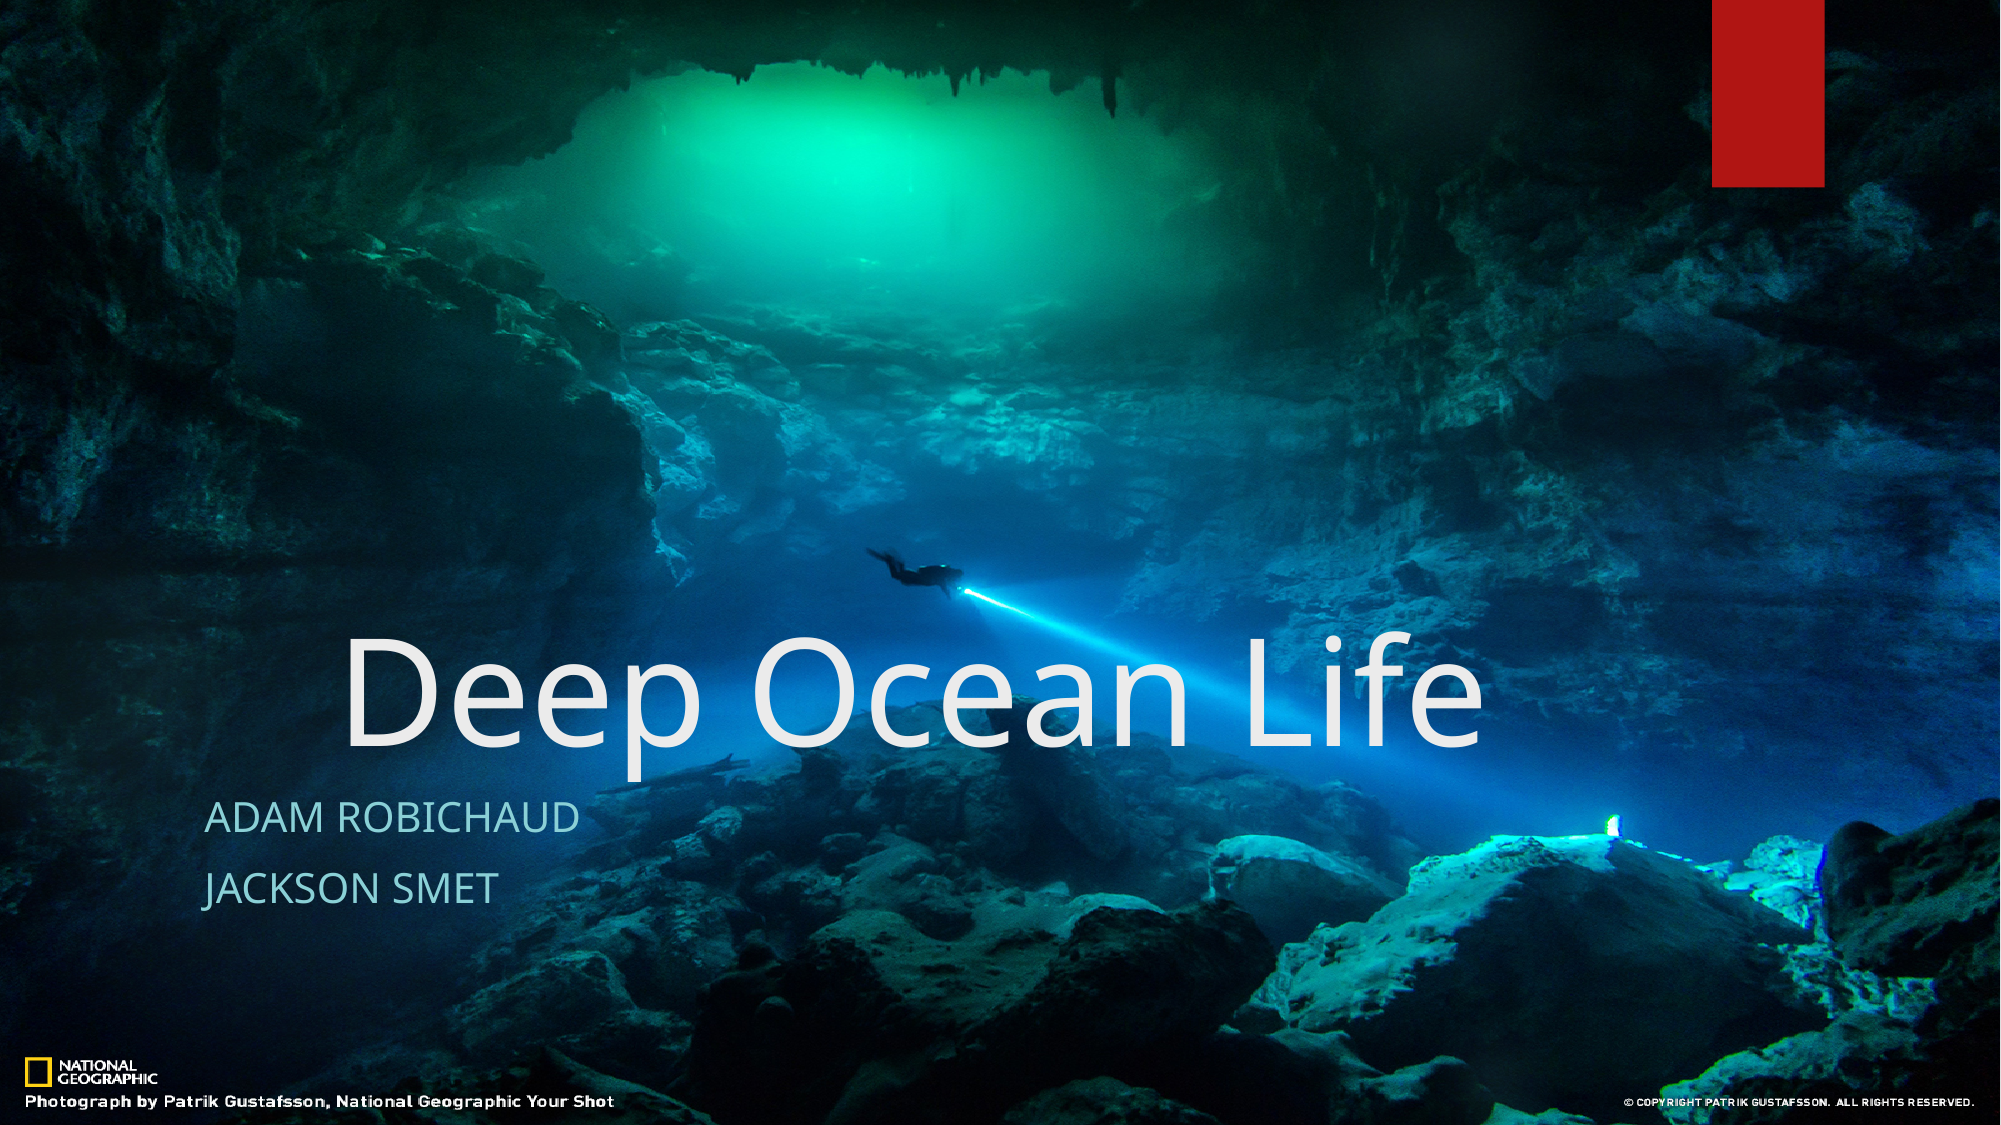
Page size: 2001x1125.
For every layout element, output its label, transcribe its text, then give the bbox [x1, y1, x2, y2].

picture [0, 0, 2001, 1125]
subtitle Adam Robichaud Jackson smet [189, 783, 1638, 925]
title Deep Ocean Life [189, 237, 1638, 783]
